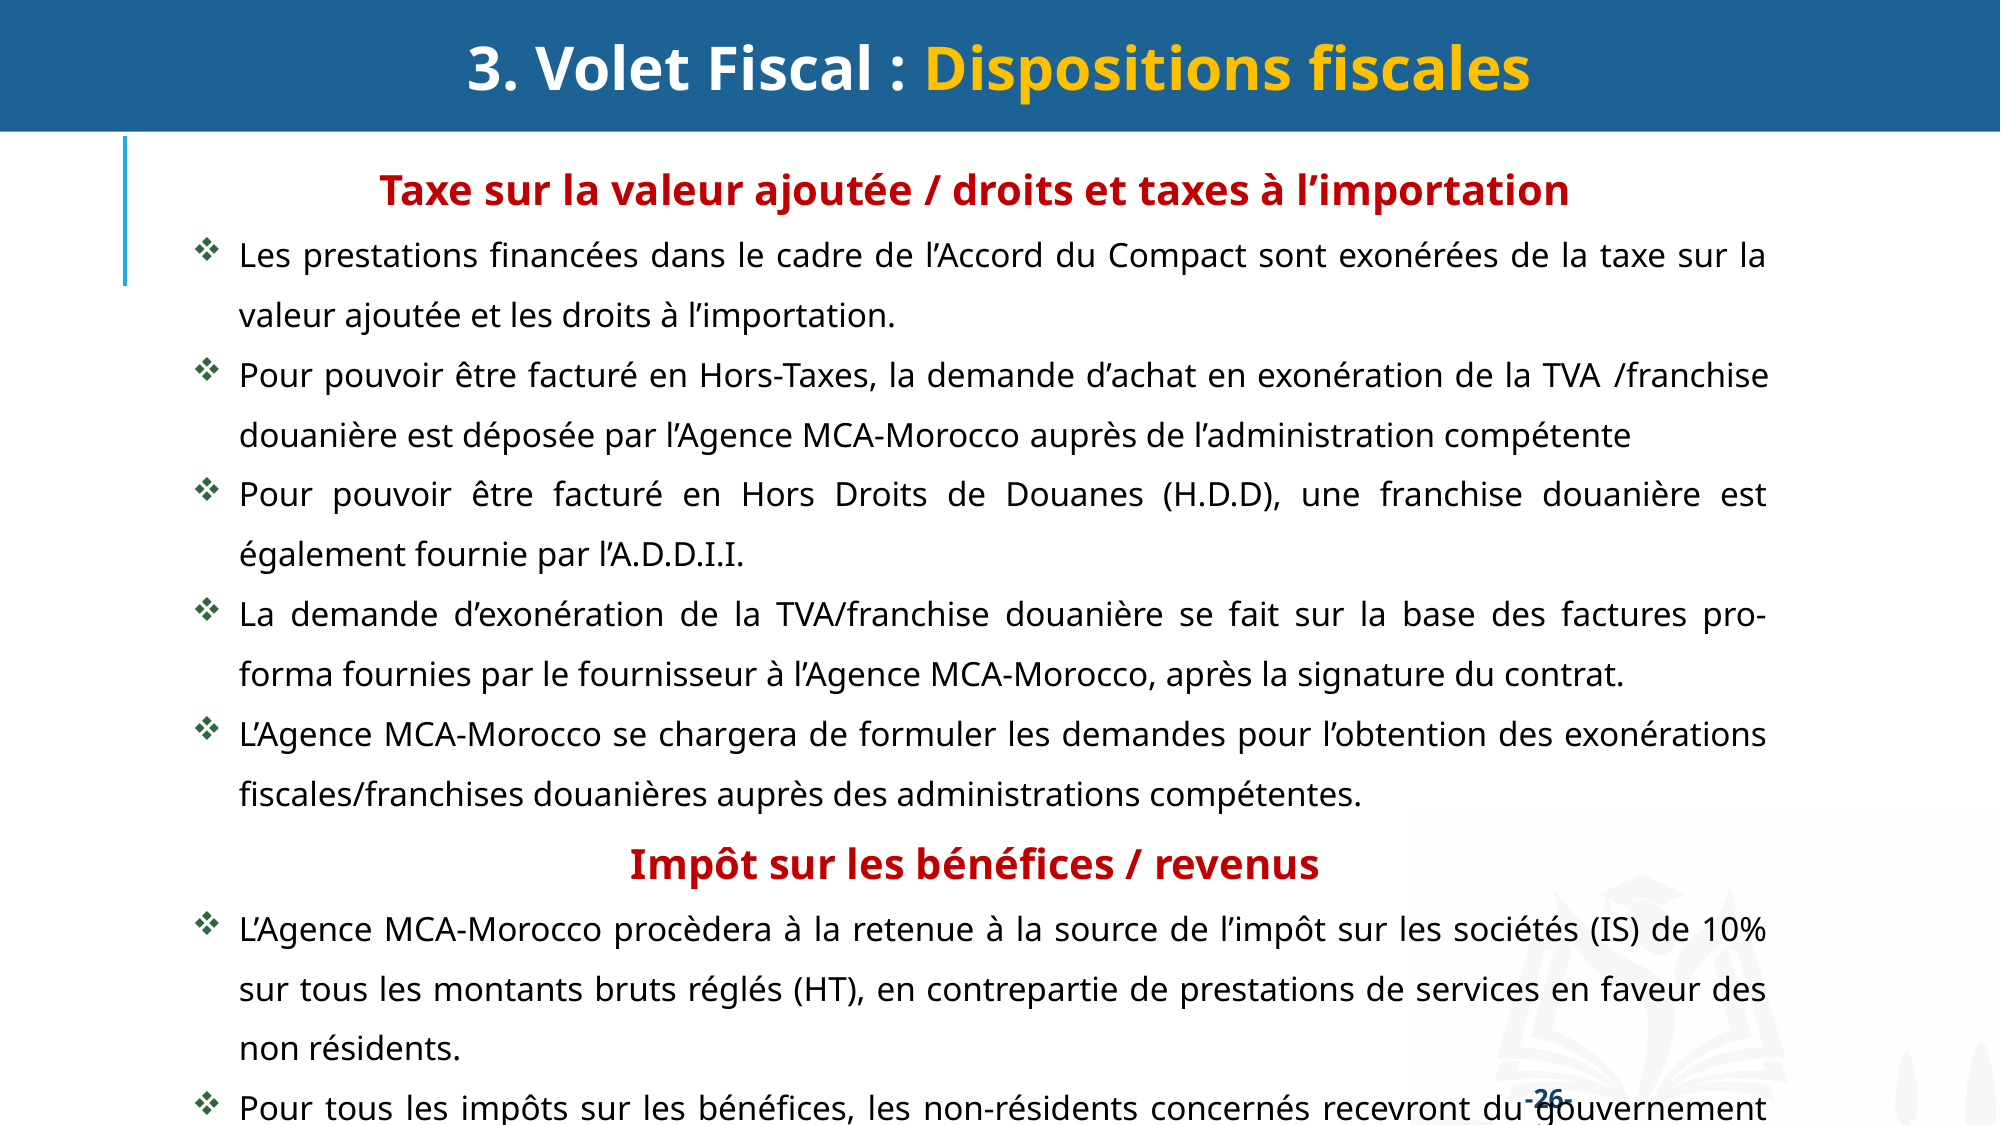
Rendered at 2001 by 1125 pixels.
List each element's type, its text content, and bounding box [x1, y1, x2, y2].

text_box 3. Volet Fiscal : Dispositions fiscales [0, 0, 2000, 133]
text_box Taxe sur la valeur ajoutée / droits et taxes à l’importation Les prestations financées dans le cadre de l’Accord du Compact sont exonérées de la taxe sur la valeur ajoutée et les droits à l’importation. Pour pouvoir être facturé en Hors-Taxes, la demande d’achat en exonération de la TVA /franchise douanière est déposée par l’Agence MCA-Morocco auprès de l’administration compétente Pour pouvoir être facturé en Hors Droits de Douanes (H.D.D), une franchise douanière est également fournie par l’A.D.D.I.I. La demande d’exonération de la TVA/franchise douanière se fait sur la base des factures pro-forma fournies par le fournisseur à l’Agence MCA-Morocco, après la signature du contrat. L’Agence MCA-Morocco se chargera de formuler les demandes pour l’obtention des exonérations fiscales/franchises douanières auprès des administrations compétentes. Impôt sur les bénéfices / revenus L’Agence MCA-Morocco procèdera à la retenue à la source de l’impôt sur les sociétés (IS) de 10% sur tous les montants bruts réglés (HT), en contrepartie de prestations de services en faveur des non résidents. Pour tous les impôts sur les bénéfices, les non-résidents concernés recevront du gouvernement du Maroc la preuve de paiement pour leur éviter la double imposition. [140, 131, 1785, 1125]
picture [1409, 810, 2000, 1125]
